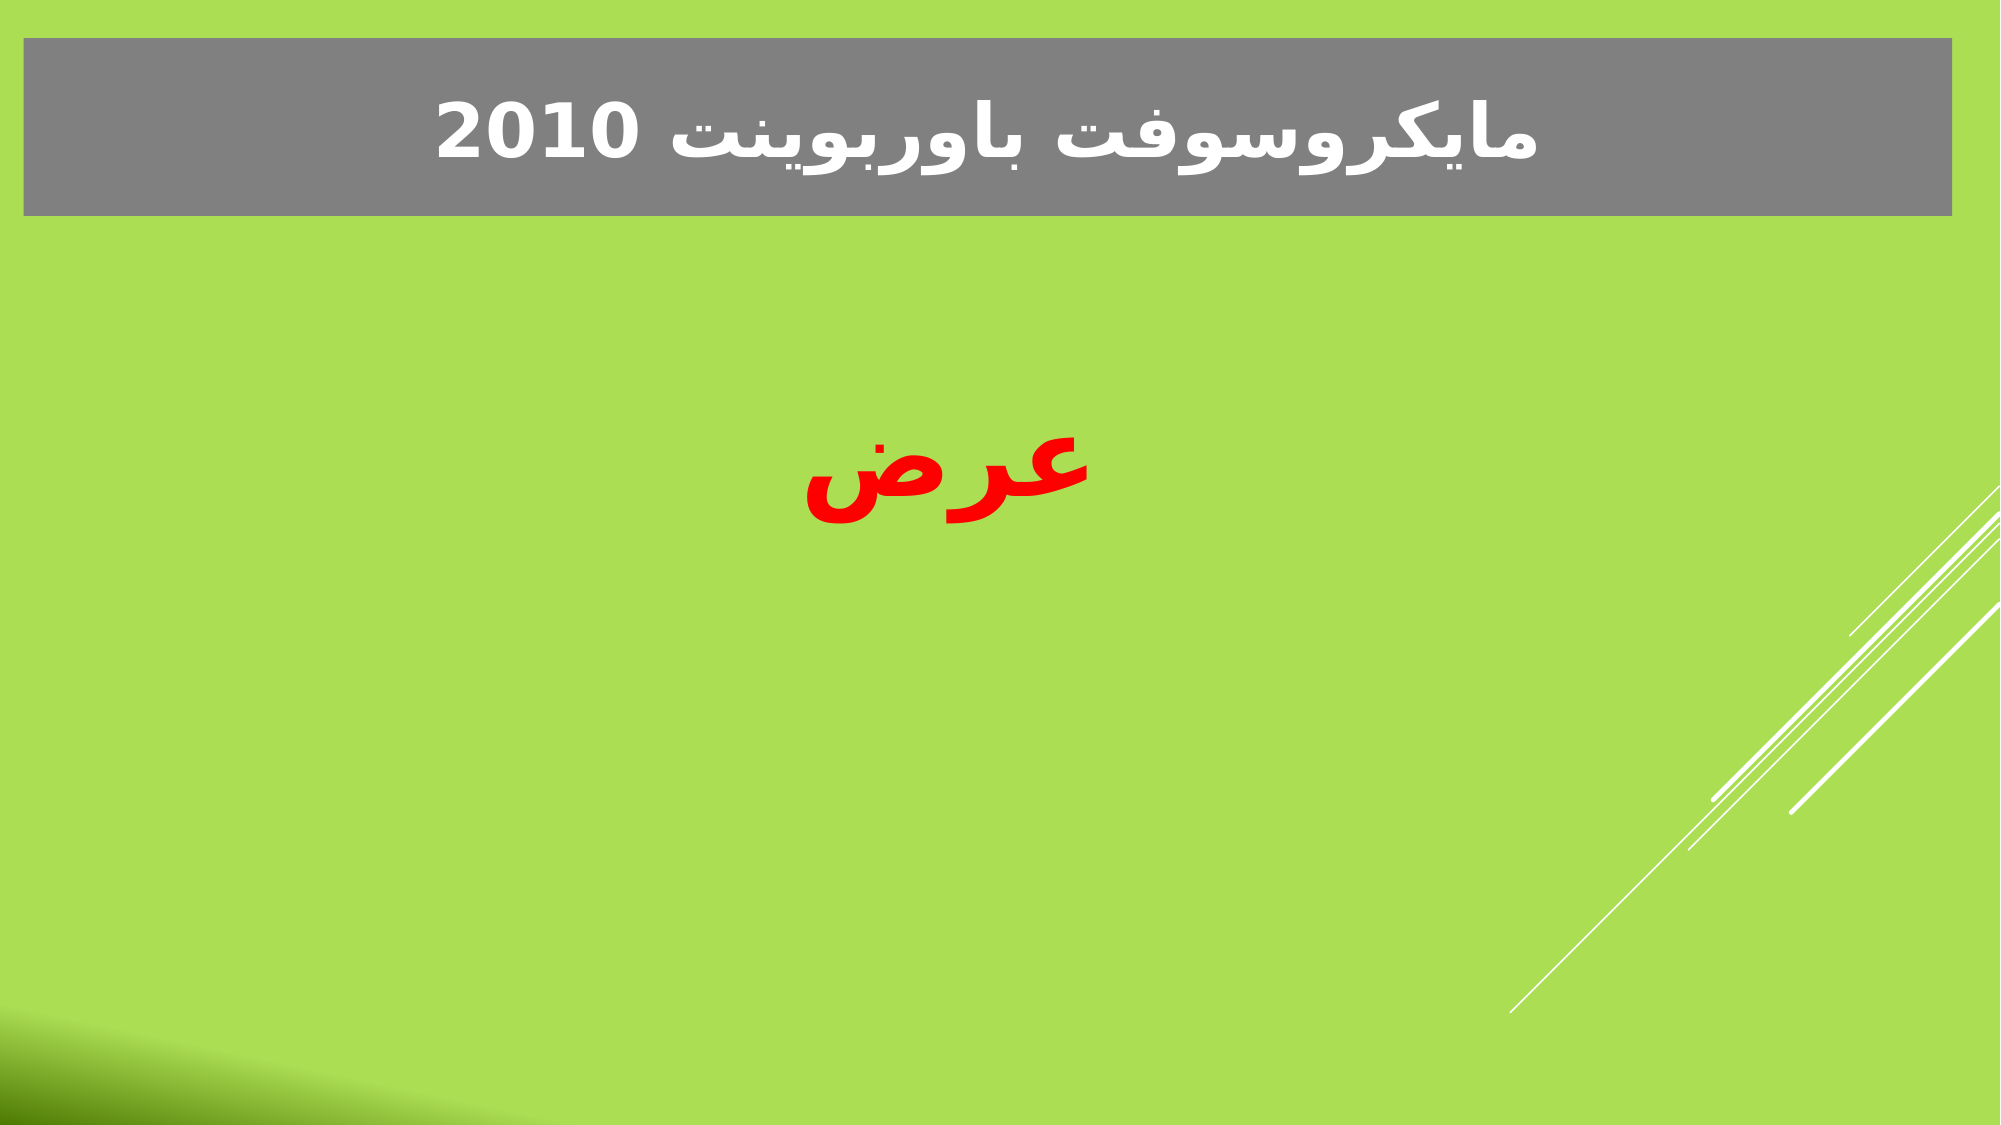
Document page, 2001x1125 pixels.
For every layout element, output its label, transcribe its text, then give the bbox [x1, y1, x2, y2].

list عرض [338, 338, 1562, 736]
text_box مايكروسوفت باوربوينت 2010 [23, 38, 1953, 216]
